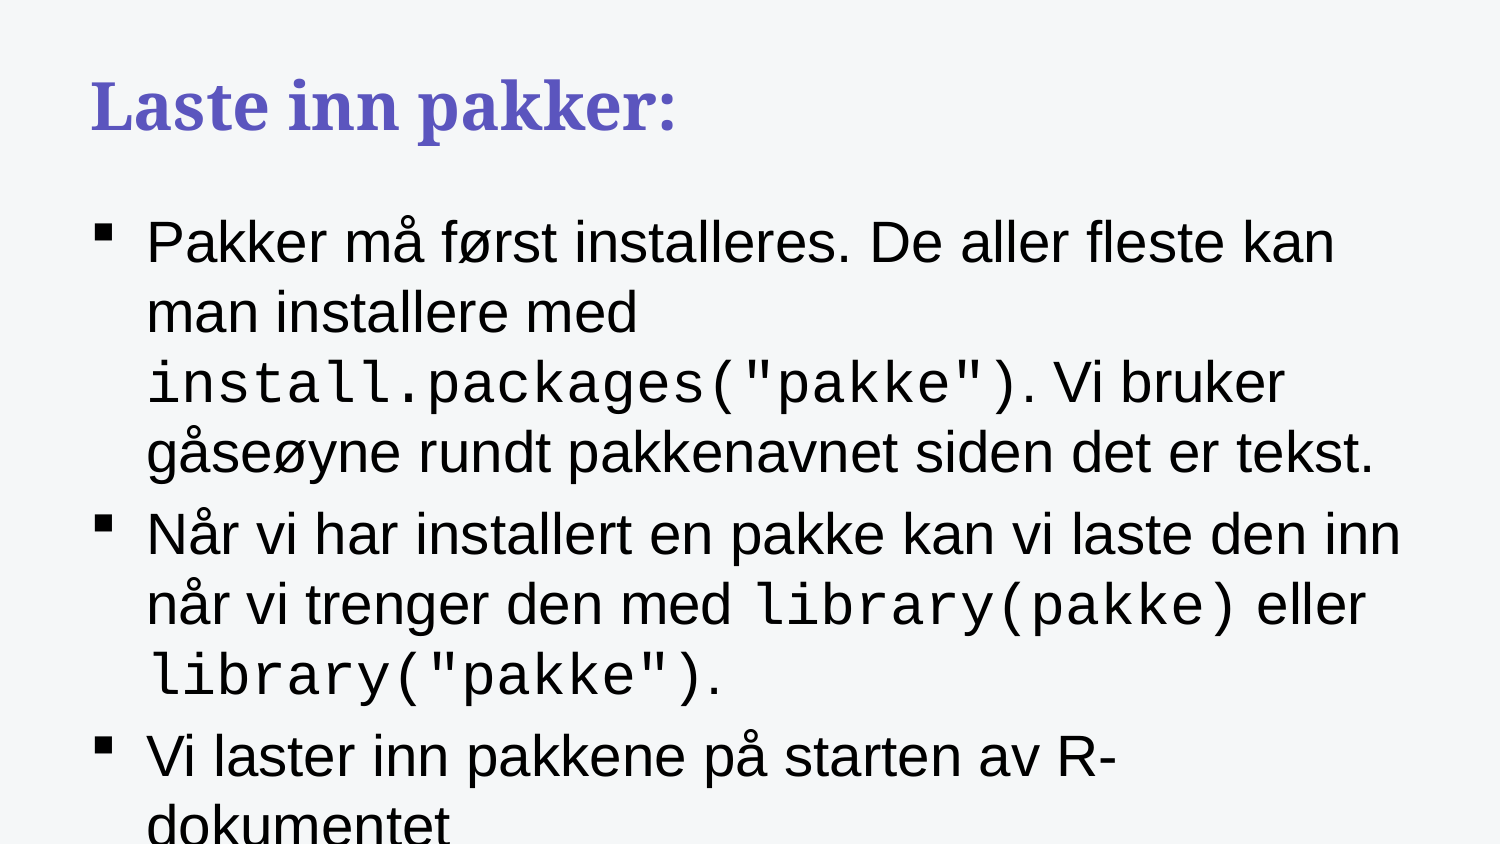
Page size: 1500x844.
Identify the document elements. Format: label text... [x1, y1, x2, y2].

list Pakker må først installeres. De aller fleste kan man installere med install.packages("pakke"). Vi bruker gåseøyne rundt pakkenavnet siden det er tekst. Når vi har installert en pakke kan vi laste den inn når vi trenger den med library(pakke) eller library("pakke"). Vi laster inn pakkene på starten av R-dokumentet [75, 196, 1425, 754]
title Laste inn pakker: [75, 33, 1425, 175]
